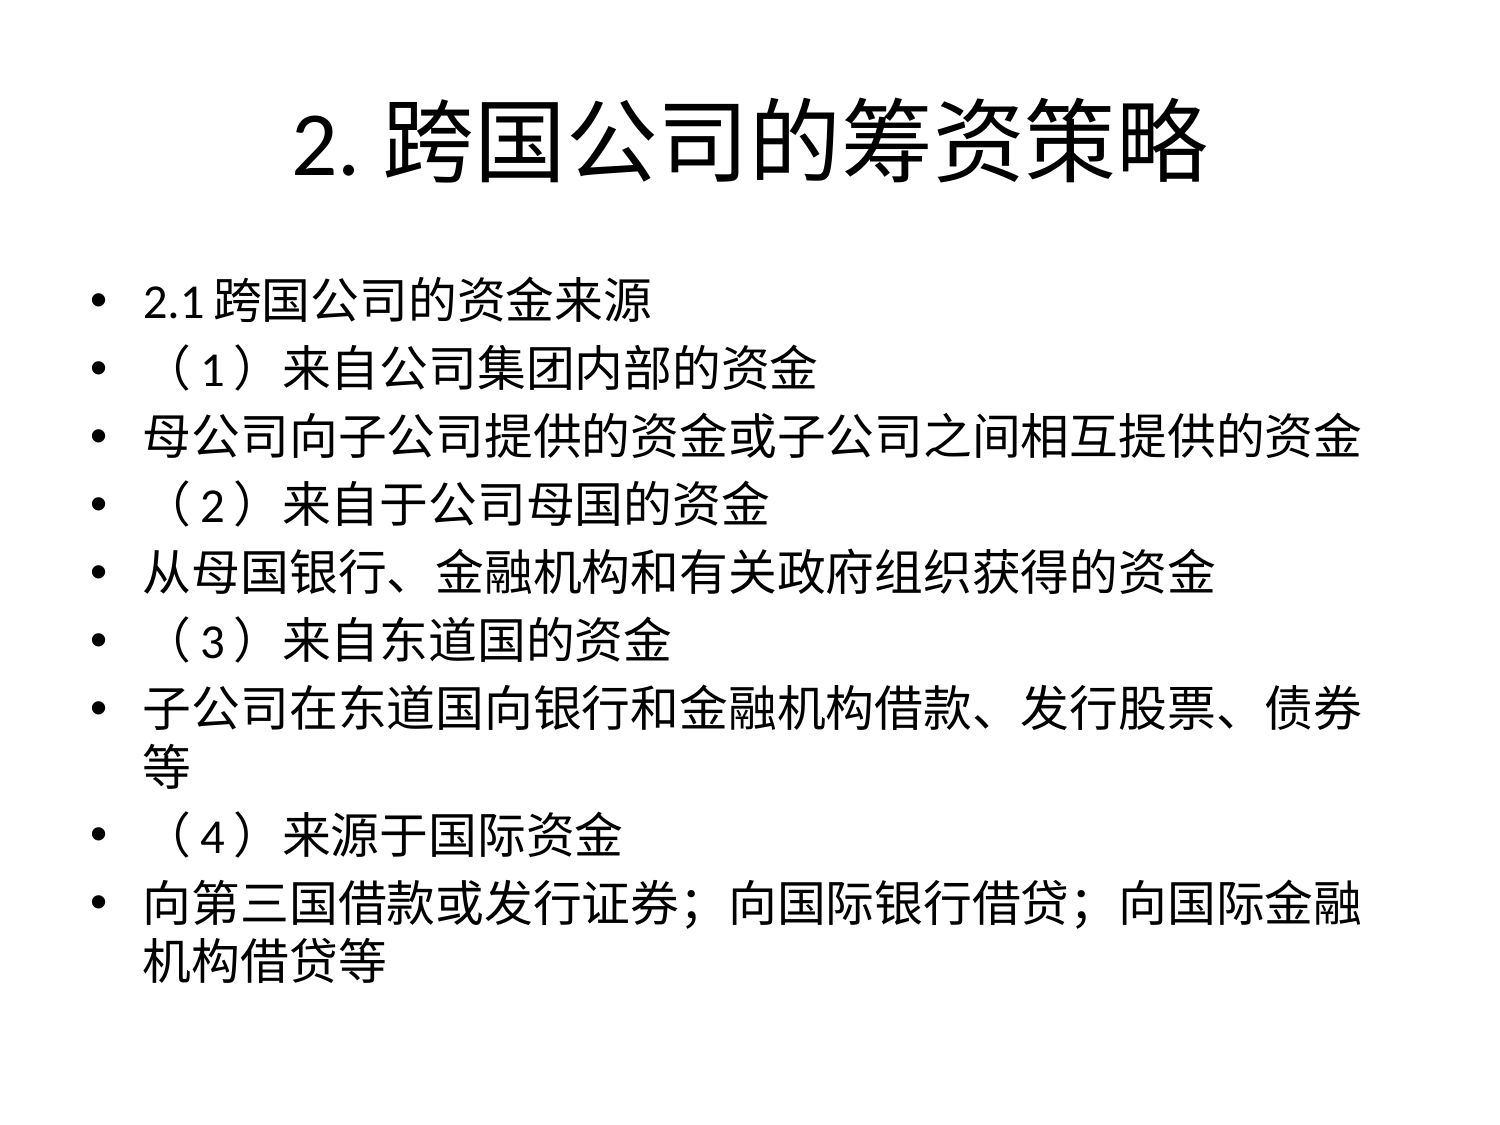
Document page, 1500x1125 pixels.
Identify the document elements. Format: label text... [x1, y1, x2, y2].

title 2.跨国公司的筹资策略 [75, 45, 1425, 233]
list 2.1跨国公司的资金来源 （1）来自公司集团内部的资金 母公司向子公司提供的资金或子公司之间相互提供的资金 （2）来自于公司母国的资金 从母国银行、金融机构和有关政府组织获得的资金 （3）来自东道国的资金 子公司在东道国向银行和金融机构借款、发行股票、债券等 （4）来源于国际资金 向第三国借款或发行证券；向国际银行借贷；向国际金融机构借贷等 [75, 262, 1425, 1005]
